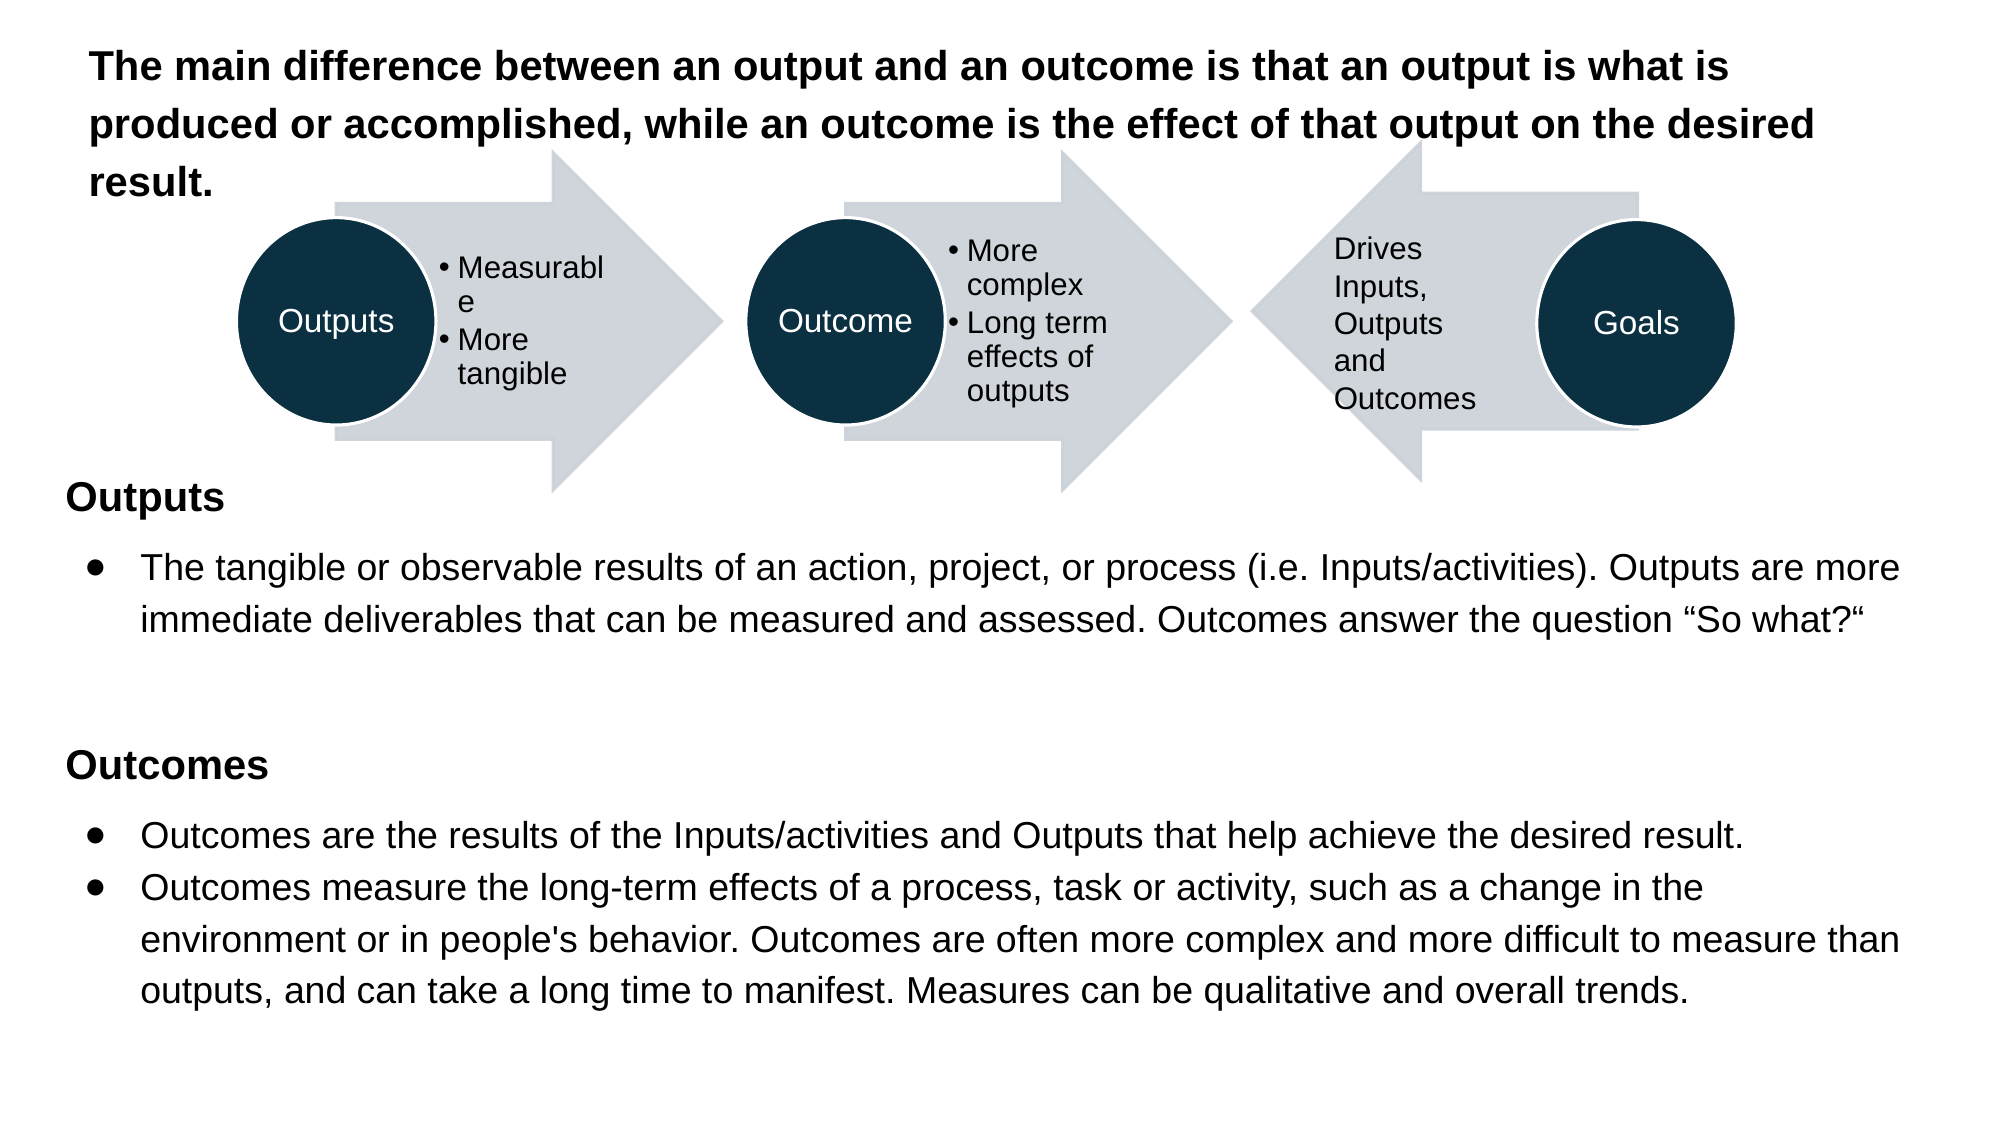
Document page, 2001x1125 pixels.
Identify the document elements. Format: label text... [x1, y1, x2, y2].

text_box The main difference between an output and an outcome is that an output is what is produced or accomplished, while an outcome is the effect of that output on the desired result. [73, 24, 1904, 212]
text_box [236, 142, 1737, 491]
text_box Outputs The tangible or observable results of an action, project, or process (i.e. Inputs/activities). Outputs are more immediate deliverables that can be measured and assessed. Outcomes answer the question “So what?“ Outcomes Outcomes are the results of the Inputs/activities and Outputs that help achieve the desired result. Outcomes measure the long-term effects of a process, task or activity, such as a change in the environment or in people's behavior. Outcomes are often more complex and more difficult to measure than outputs, and can take a long time to manifest. Measures can be qualitative and overall trends. [50, 454, 1927, 1019]
